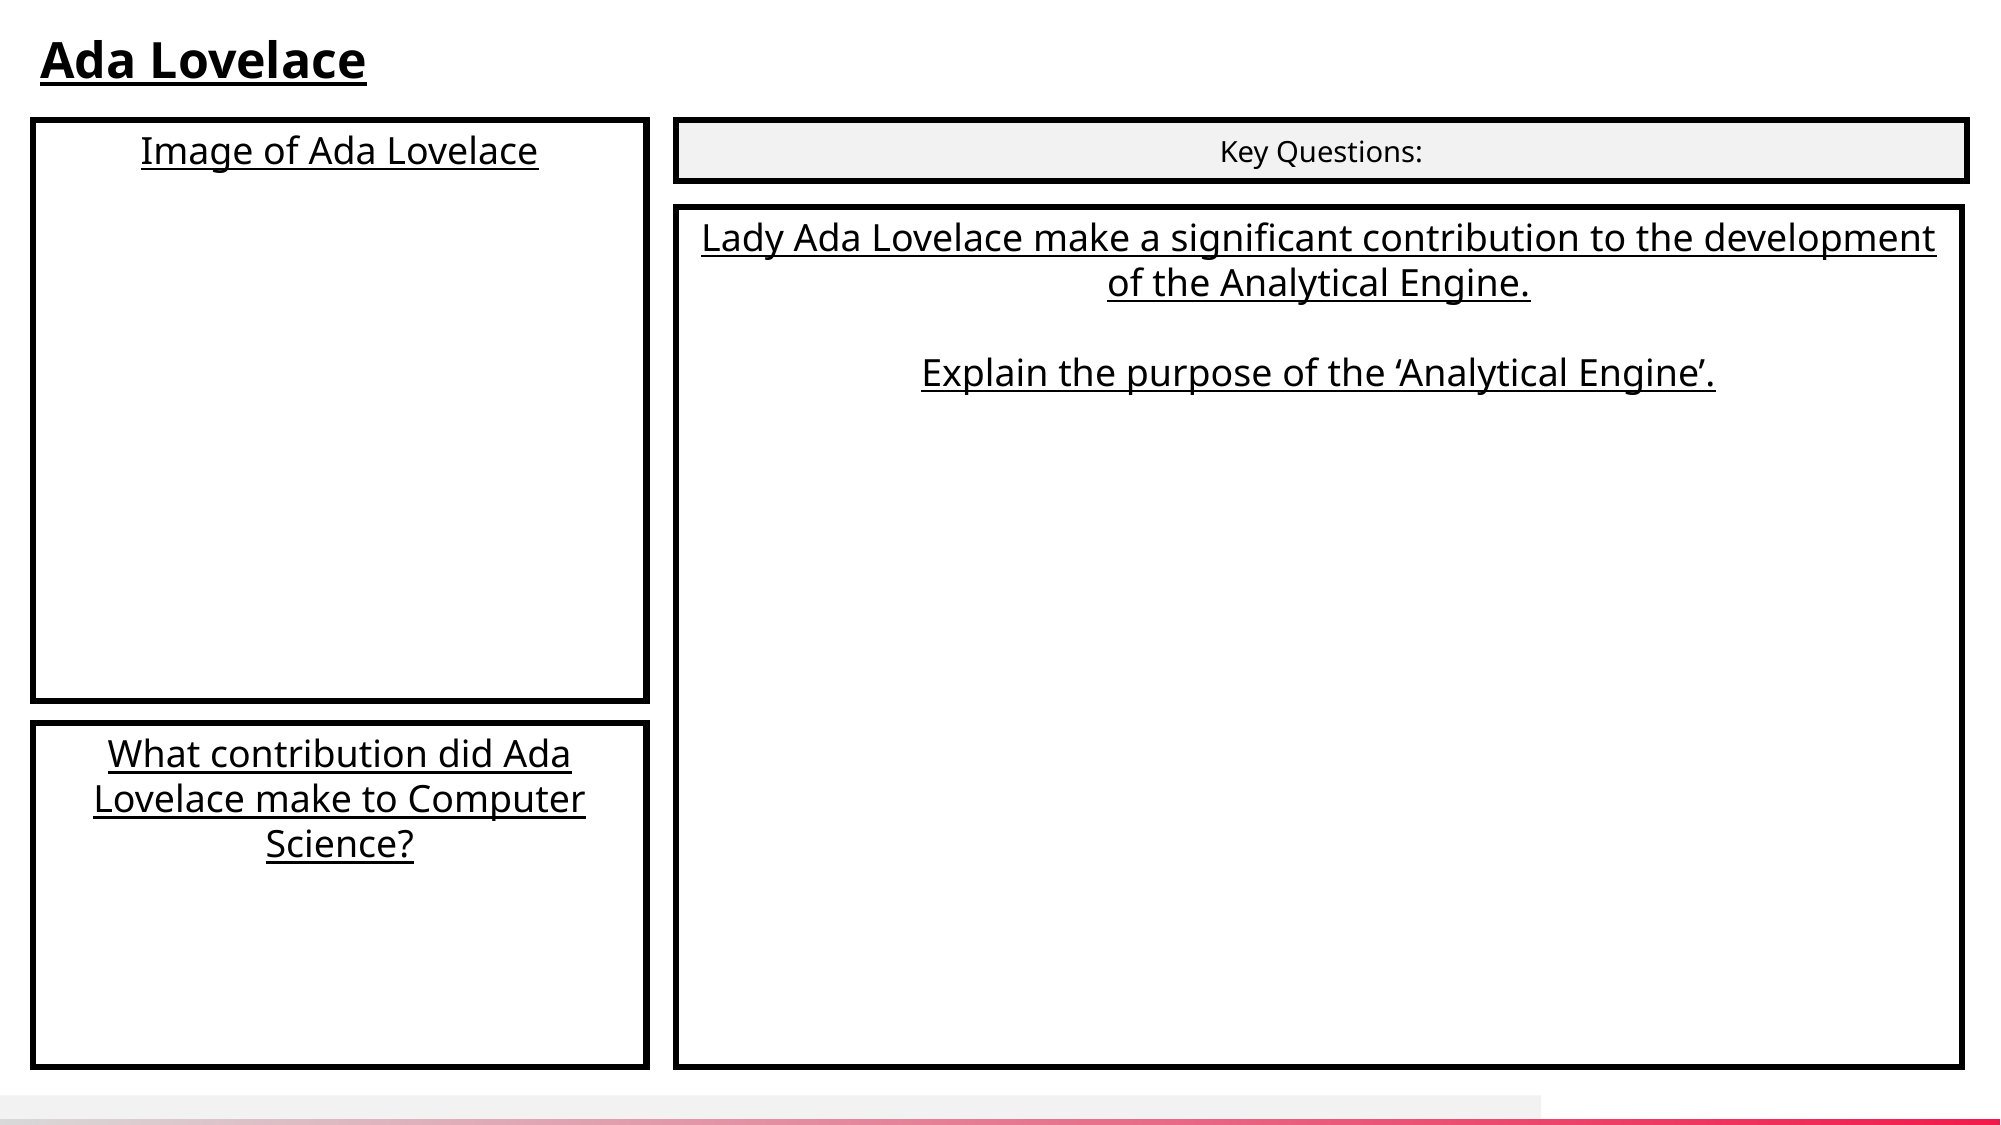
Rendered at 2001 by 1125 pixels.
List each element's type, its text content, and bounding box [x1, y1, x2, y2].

text_box Image of Ada Lovelace [32, 119, 648, 702]
text_box Key Questions: [675, 119, 1968, 182]
text_box Ada Lovelace [25, 21, 1095, 96]
text_box What contribution did Ada Lovelace make to Computer Science? [32, 722, 648, 1068]
text_box Lady Ada Lovelace make a significant contribution to the development of the Analytical Engine. Explain the purpose of the ‘Analytical Engine’. [675, 206, 1963, 1068]
